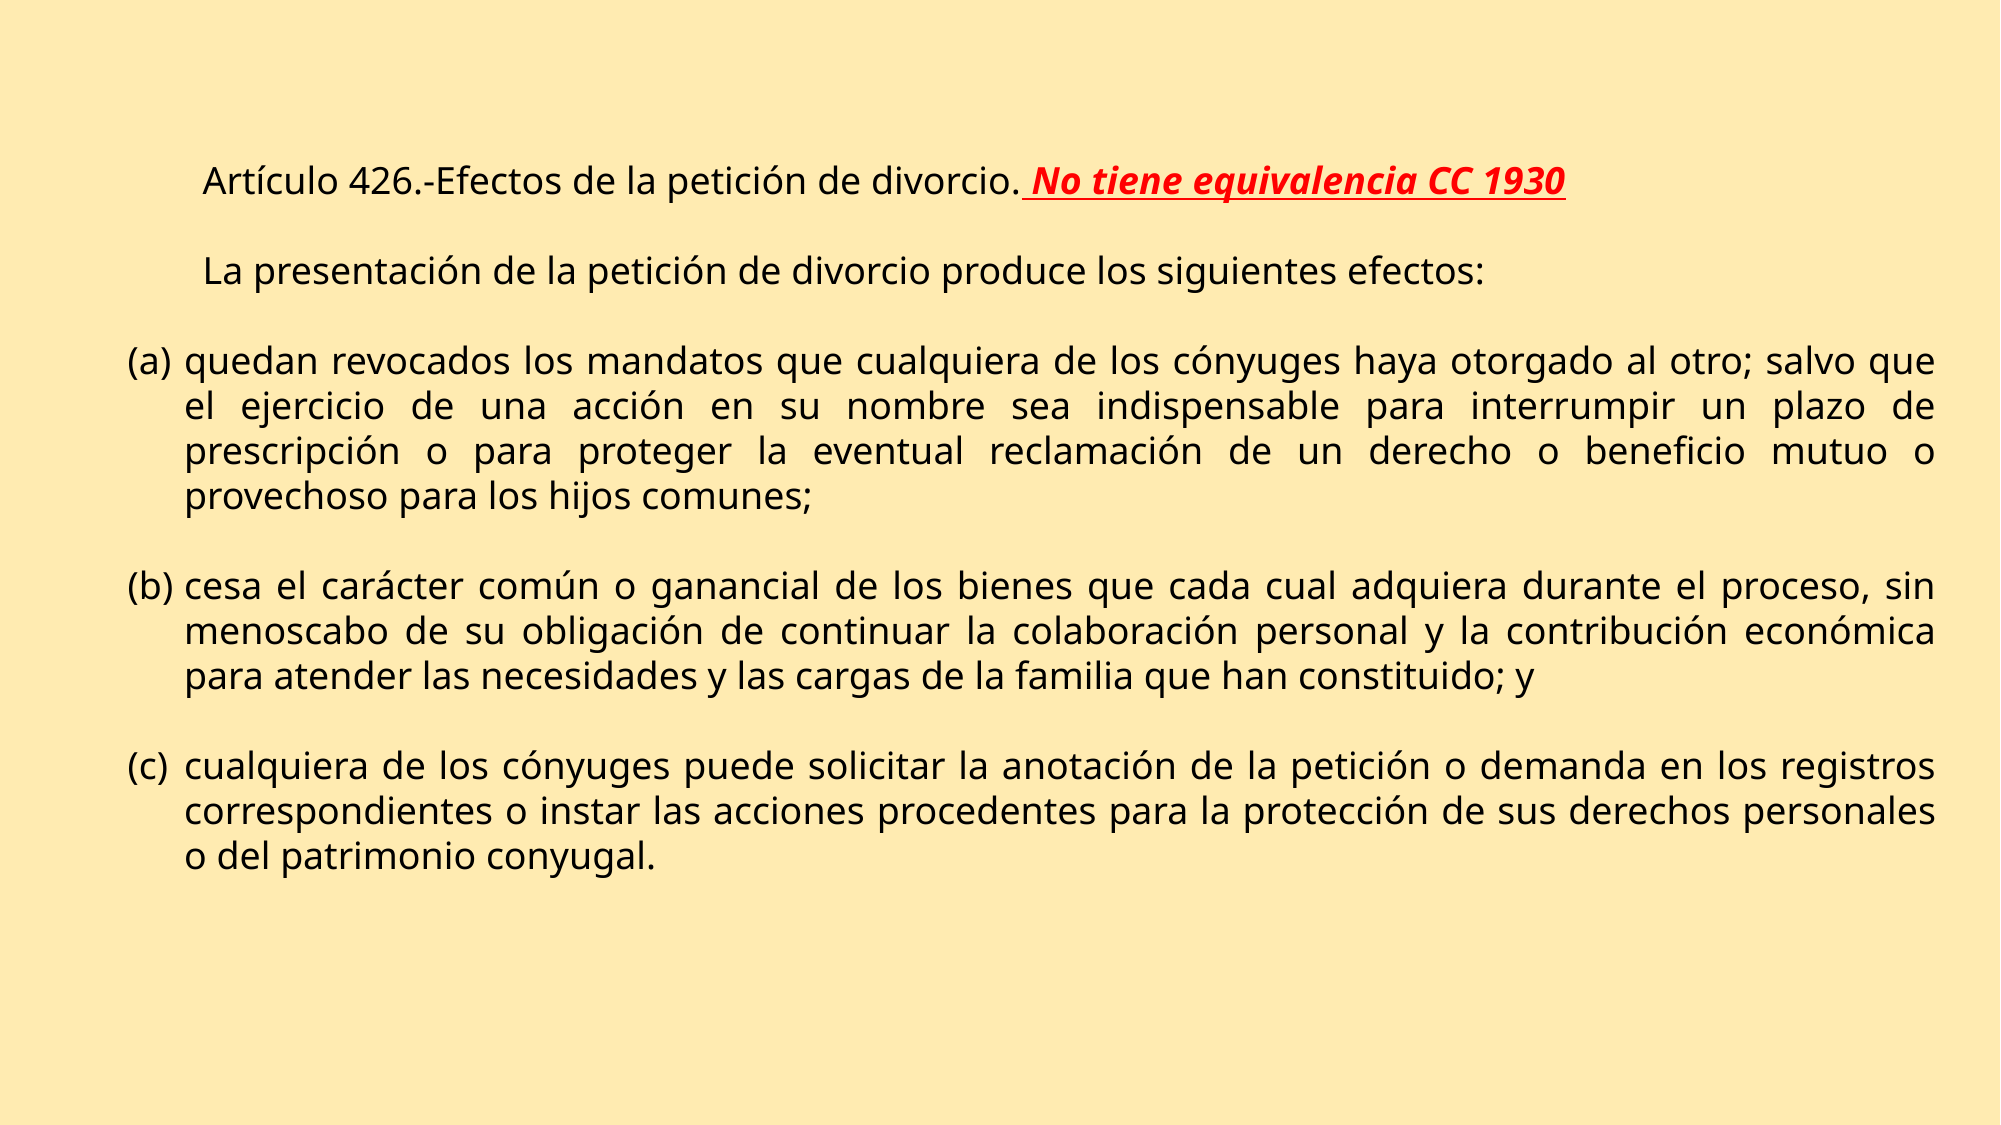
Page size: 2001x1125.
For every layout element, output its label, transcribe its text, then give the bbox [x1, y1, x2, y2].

text_box Artículo 426.-Efectos de la petición de divorcio. No tiene equivalencia CC 1930 La presentación de la petición de divorcio produce los siguientes efectos: quedan revocados los mandatos que cualquiera de los cónyuges haya otorgado al otro; salvo que el ejercicio de una acción en su nombre sea indispensable para interrumpir un plazo de prescripción o para proteger la eventual reclamación de un derecho o beneficio mutuo o provechoso para los hijos comunes; cesa el carácter común o ganancial de los bienes que cada cual adquiera durante el proceso, sin menoscabo de su obligación de continuar la colaboración personal y la contribución económica para atender las necesidades y las cargas de la familia que han constituido; y cualquiera de los cónyuges puede solicitar la anotación de la petición o demanda en los registros correspondientes o instar las acciones procedentes para la protección de sus derechos personales o del patrimonio conyugal. [113, 149, 1953, 930]
